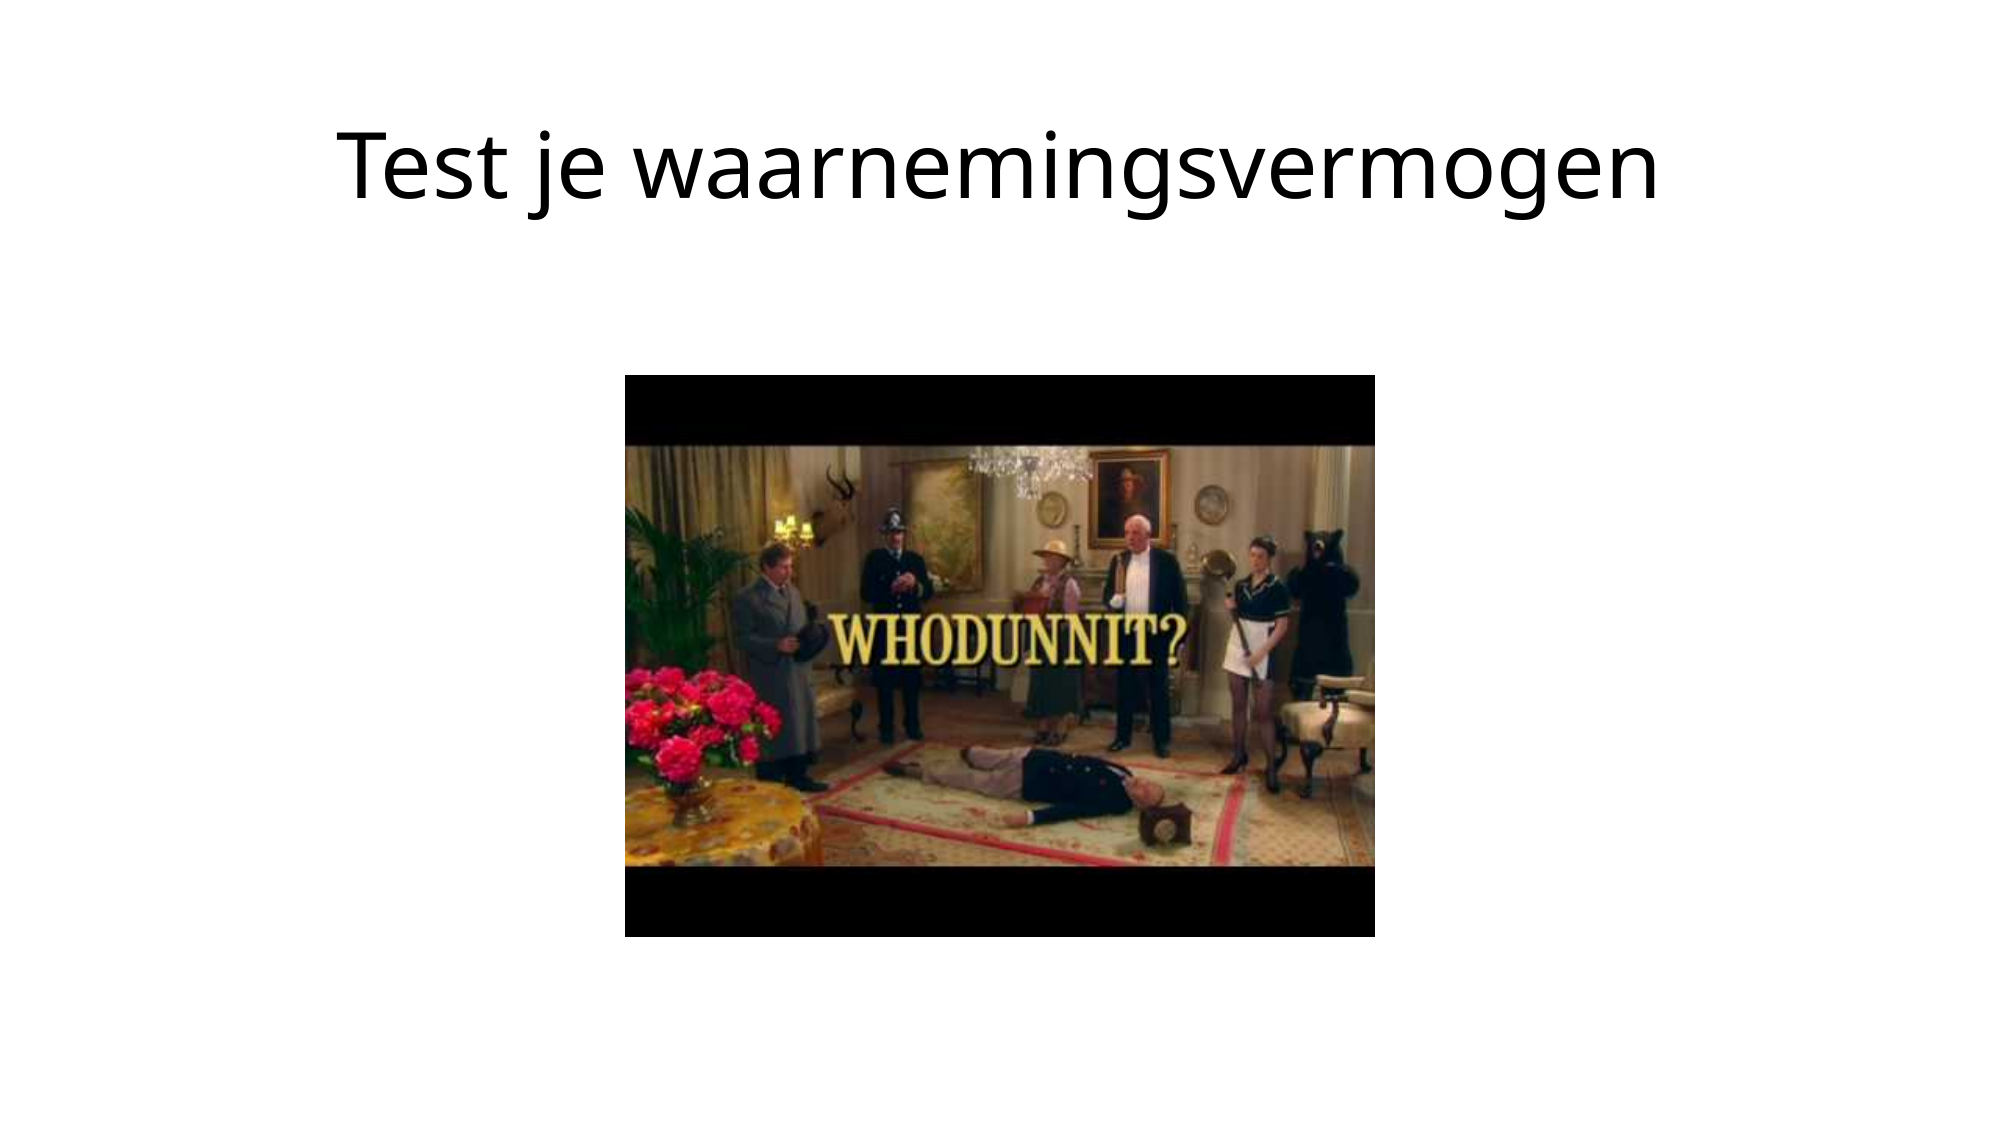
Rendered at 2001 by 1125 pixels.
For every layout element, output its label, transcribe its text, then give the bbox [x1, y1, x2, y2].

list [624, 375, 1375, 938]
title Test je waarnemingsvermogen [137, 59, 1863, 278]
